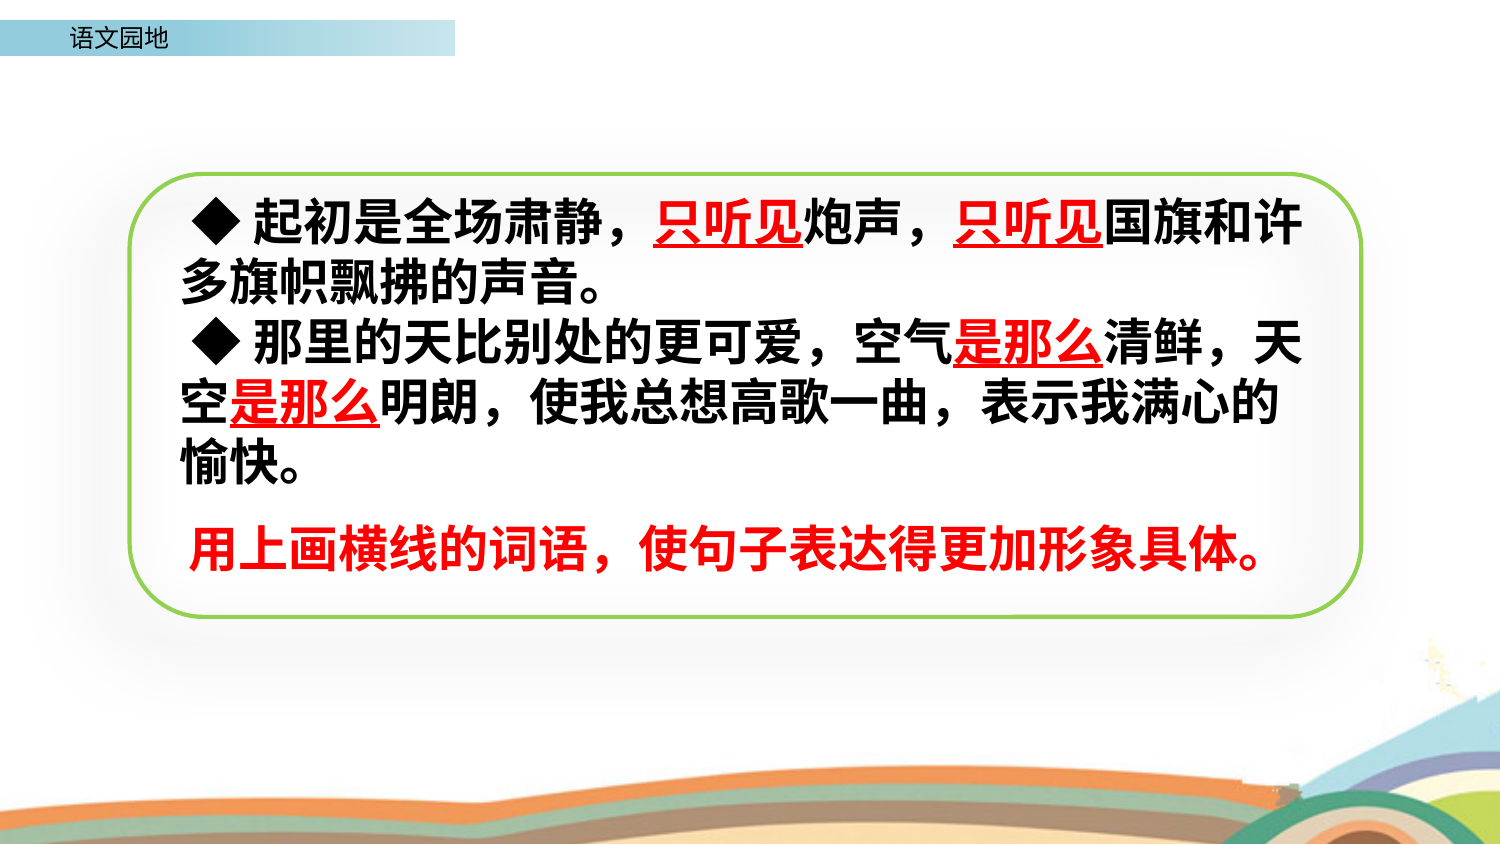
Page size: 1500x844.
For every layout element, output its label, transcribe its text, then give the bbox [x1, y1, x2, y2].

picture [0, 572, 1500, 844]
text_box 用上画横线的词语，使句子表达得更加形象具体。 [173, 510, 1273, 586]
text_box [127, 171, 1364, 619]
